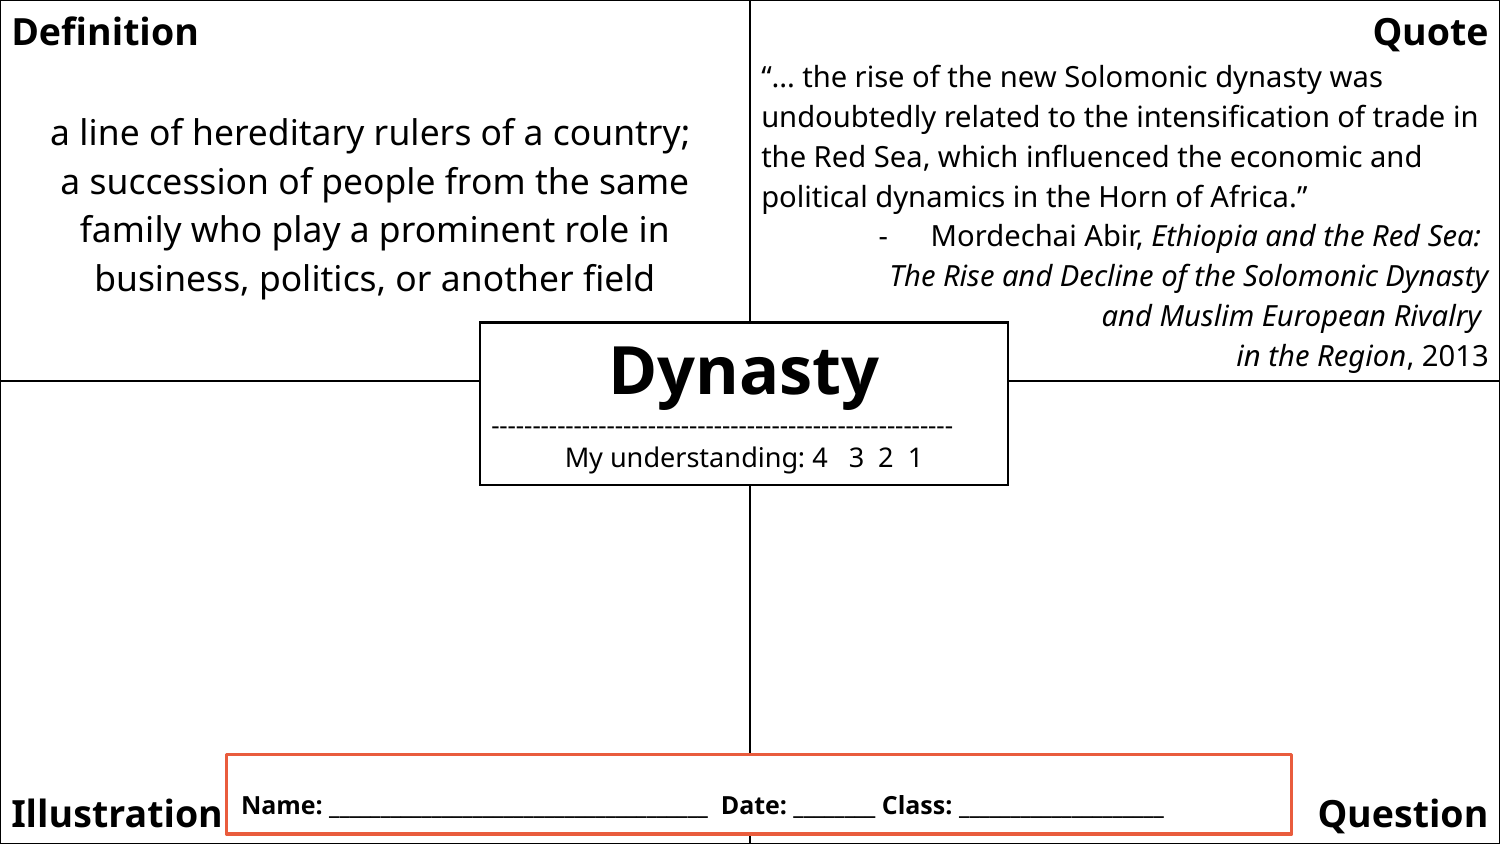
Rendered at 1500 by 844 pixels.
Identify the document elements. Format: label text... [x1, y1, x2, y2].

text_box Name: _____________________________________ Date: ________ Class: ____________________ [226, 754, 1292, 834]
table_header Quote “... the rise of the new Solomonic dynasty was undoubtedly related to the intensification of trade in the Red Sea, which influenced the economic and political dynamics in the Horn of Africa.” Mordechai Abir, Ethiopia and the Red Sea: The Rise and Decline of the Solomonic Dynasty and Muslim European Rivalry in the Region, 2013 [751, 1, 1499, 380]
text_box Dynasty -------------------------------------------------------- My understanding: 4 3 2 1 [480, 322, 1008, 486]
table_header Definition a line of hereditary rulers of a country; a succession of people from the same family who play a prominent role in business, politics, or another field [1, 1, 749, 380]
table_cell Question [751, 382, 1499, 843]
table_cell Illustration [1, 382, 749, 843]
